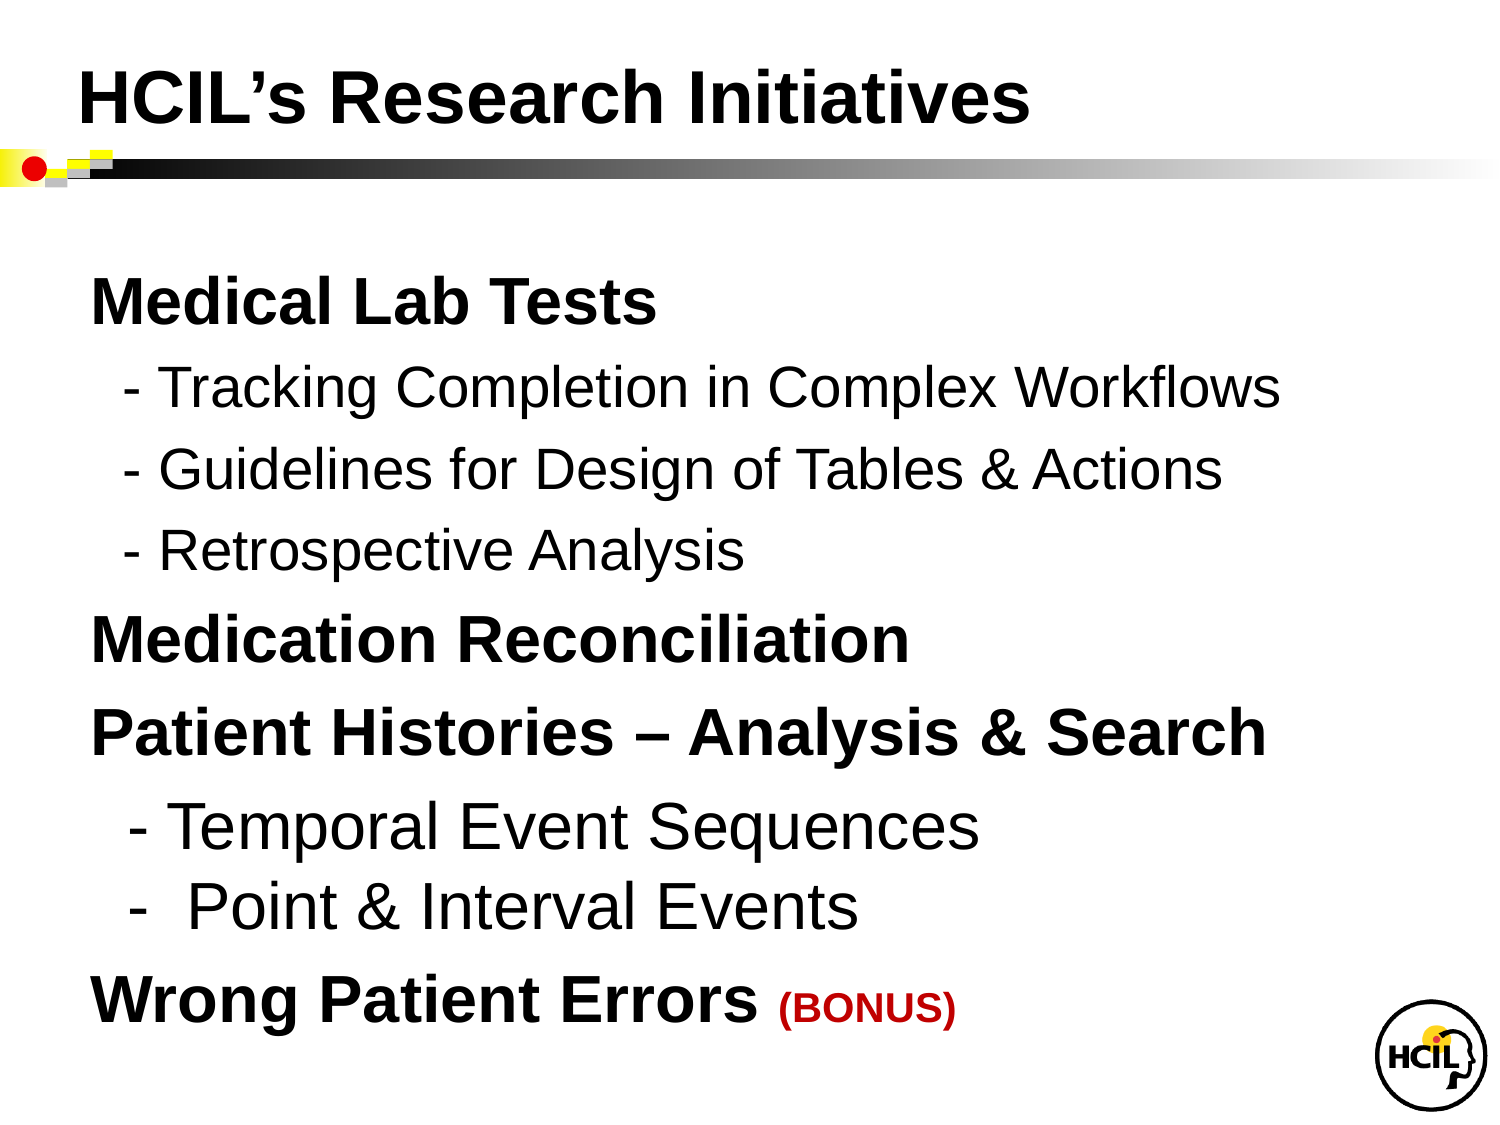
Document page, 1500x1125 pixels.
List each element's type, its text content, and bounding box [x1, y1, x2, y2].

picture [1374, 1013, 1488, 1112]
list Medical Lab Tests - Tracking Completion in Complex Workflows - Guidelines for Design of Tables & Actions - Retrospective Analysis Medication Reconciliation Patient Histories – Analysis & Search - Temporal Event Sequences - Point & Interval Events Wrong Patient Errors (BONUS) [74, 249, 1500, 1013]
title HCIL’s Research Initiatives [62, 37, 1500, 151]
text_box [1038, 374, 1245, 515]
